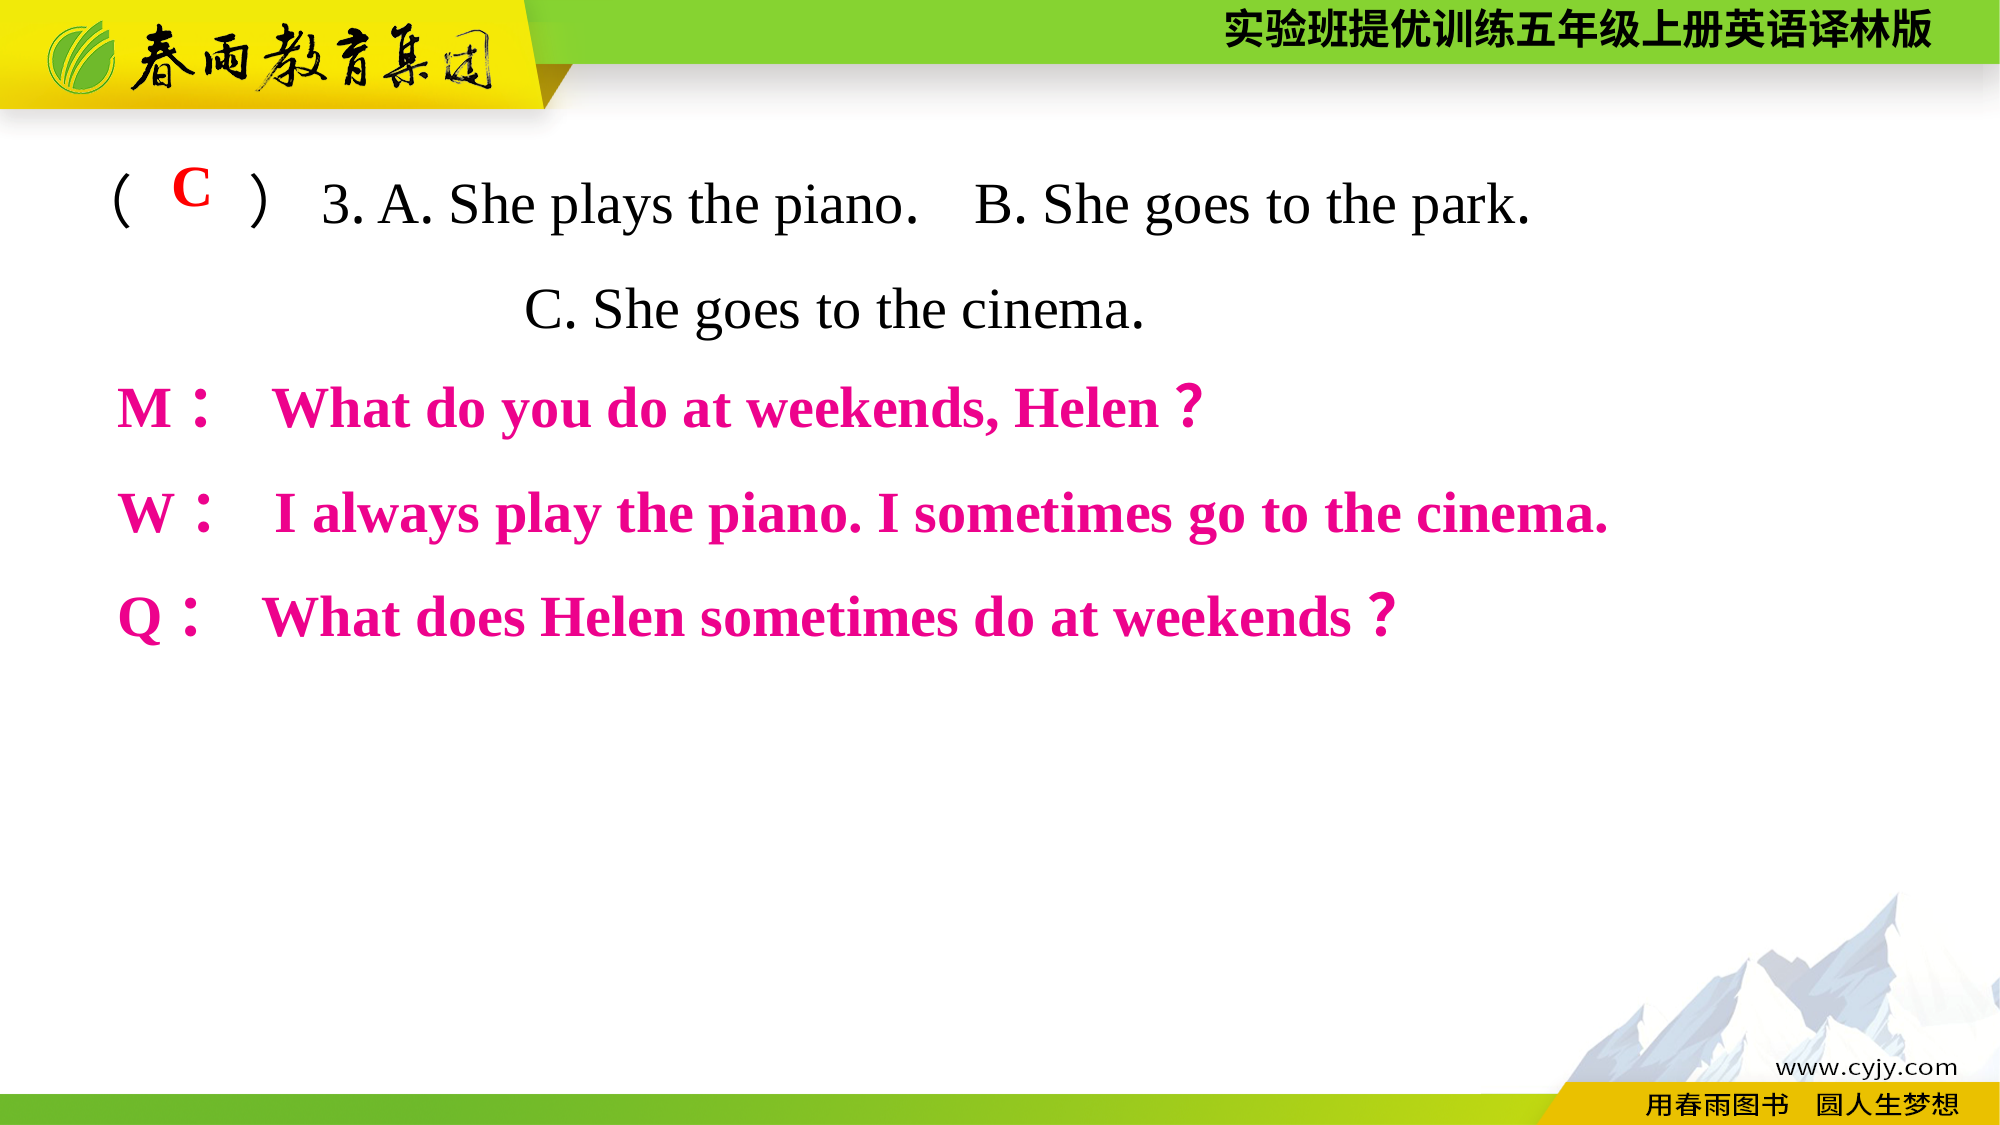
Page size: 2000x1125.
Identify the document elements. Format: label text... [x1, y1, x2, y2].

list （ ）3. A. She plays the piano. B. She goes to the park. C. She goes to the cinema. [59, 122, 1944, 350]
text_box C [156, 140, 229, 226]
text_box M： What do you do at weekends, Helen？ W： I always play the piano. I sometimes go to the cinema. Q： What does Helen sometimes do at weekends？ [102, 326, 1944, 657]
picture [0, 0, 2000, 1125]
